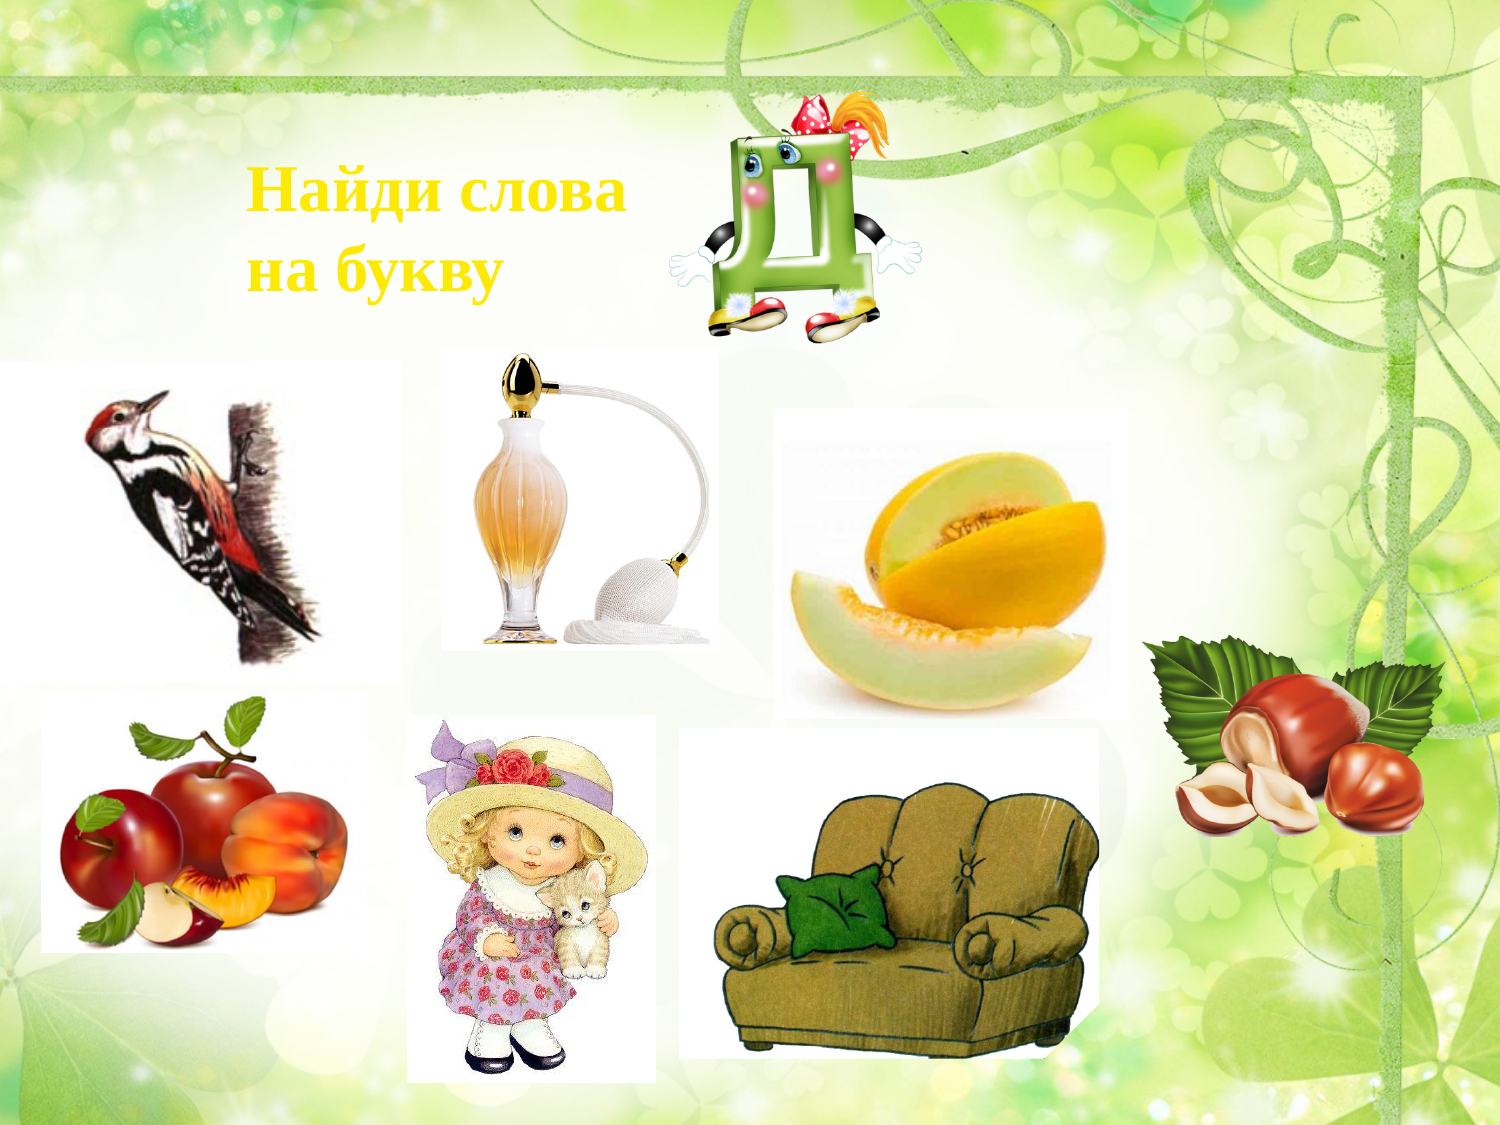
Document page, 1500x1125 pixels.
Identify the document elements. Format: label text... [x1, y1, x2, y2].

picture [0, 0, 1500, 1125]
text_box Найди слова на букву [232, 137, 661, 392]
